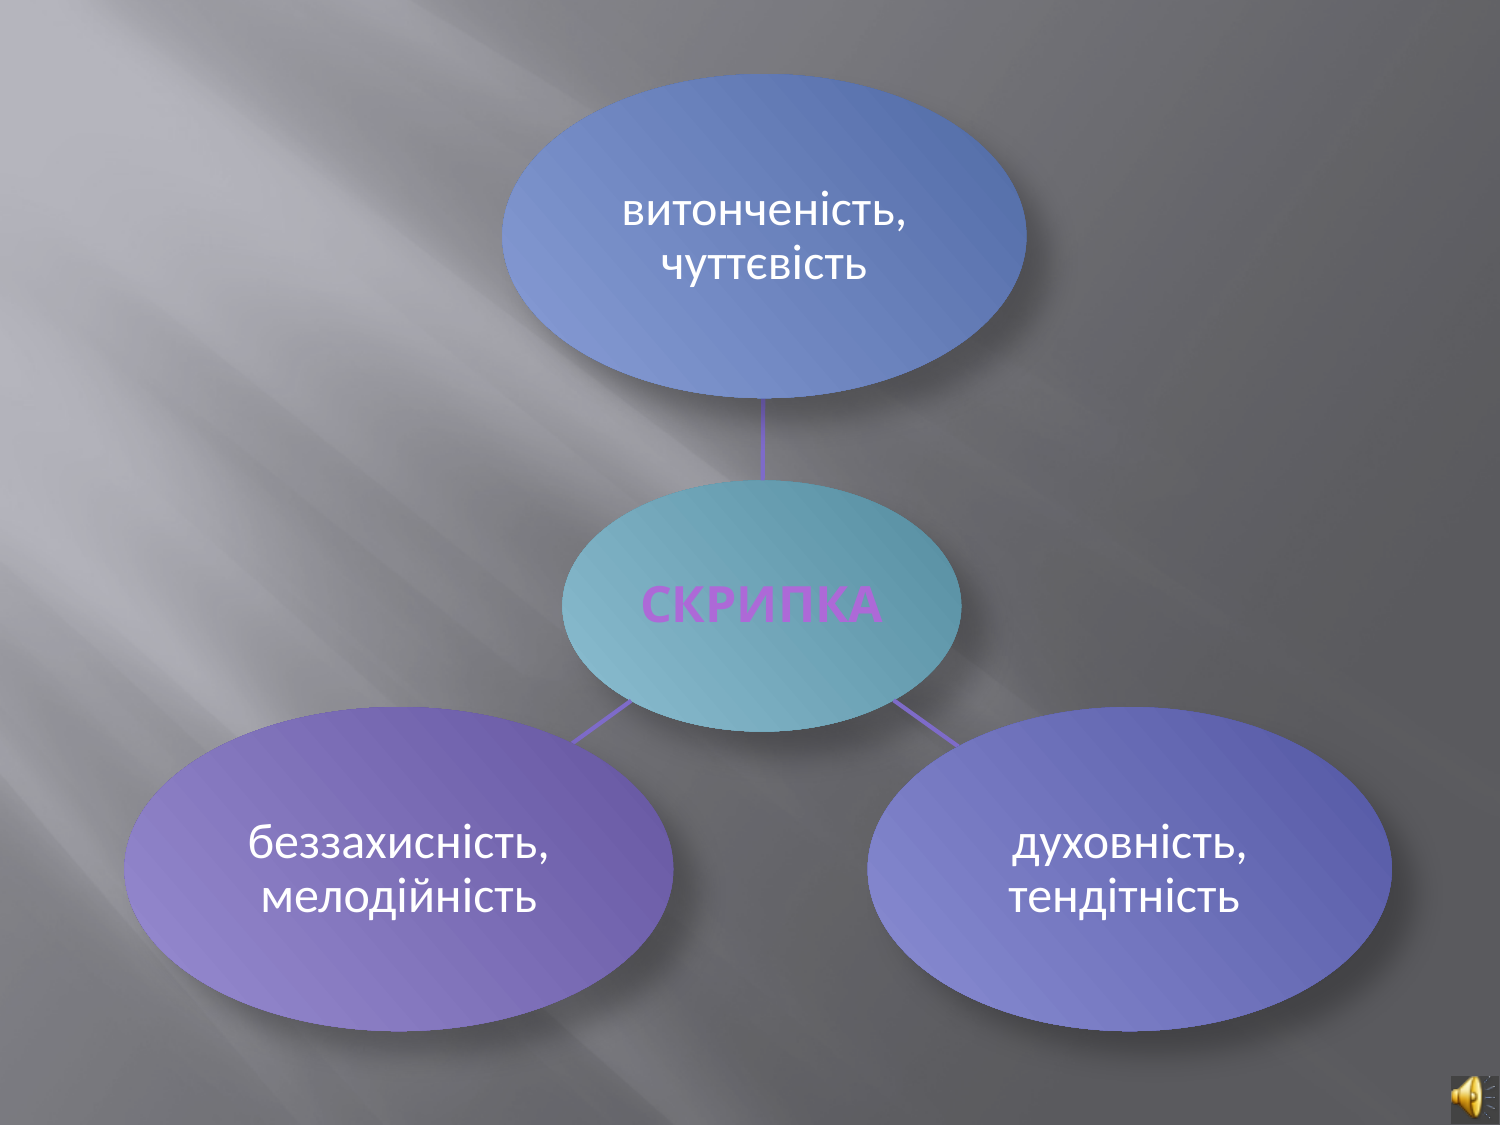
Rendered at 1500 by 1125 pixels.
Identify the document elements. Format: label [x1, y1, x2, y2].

picture [1449, 1074, 1500, 1125]
list [74, 70, 1442, 1036]
